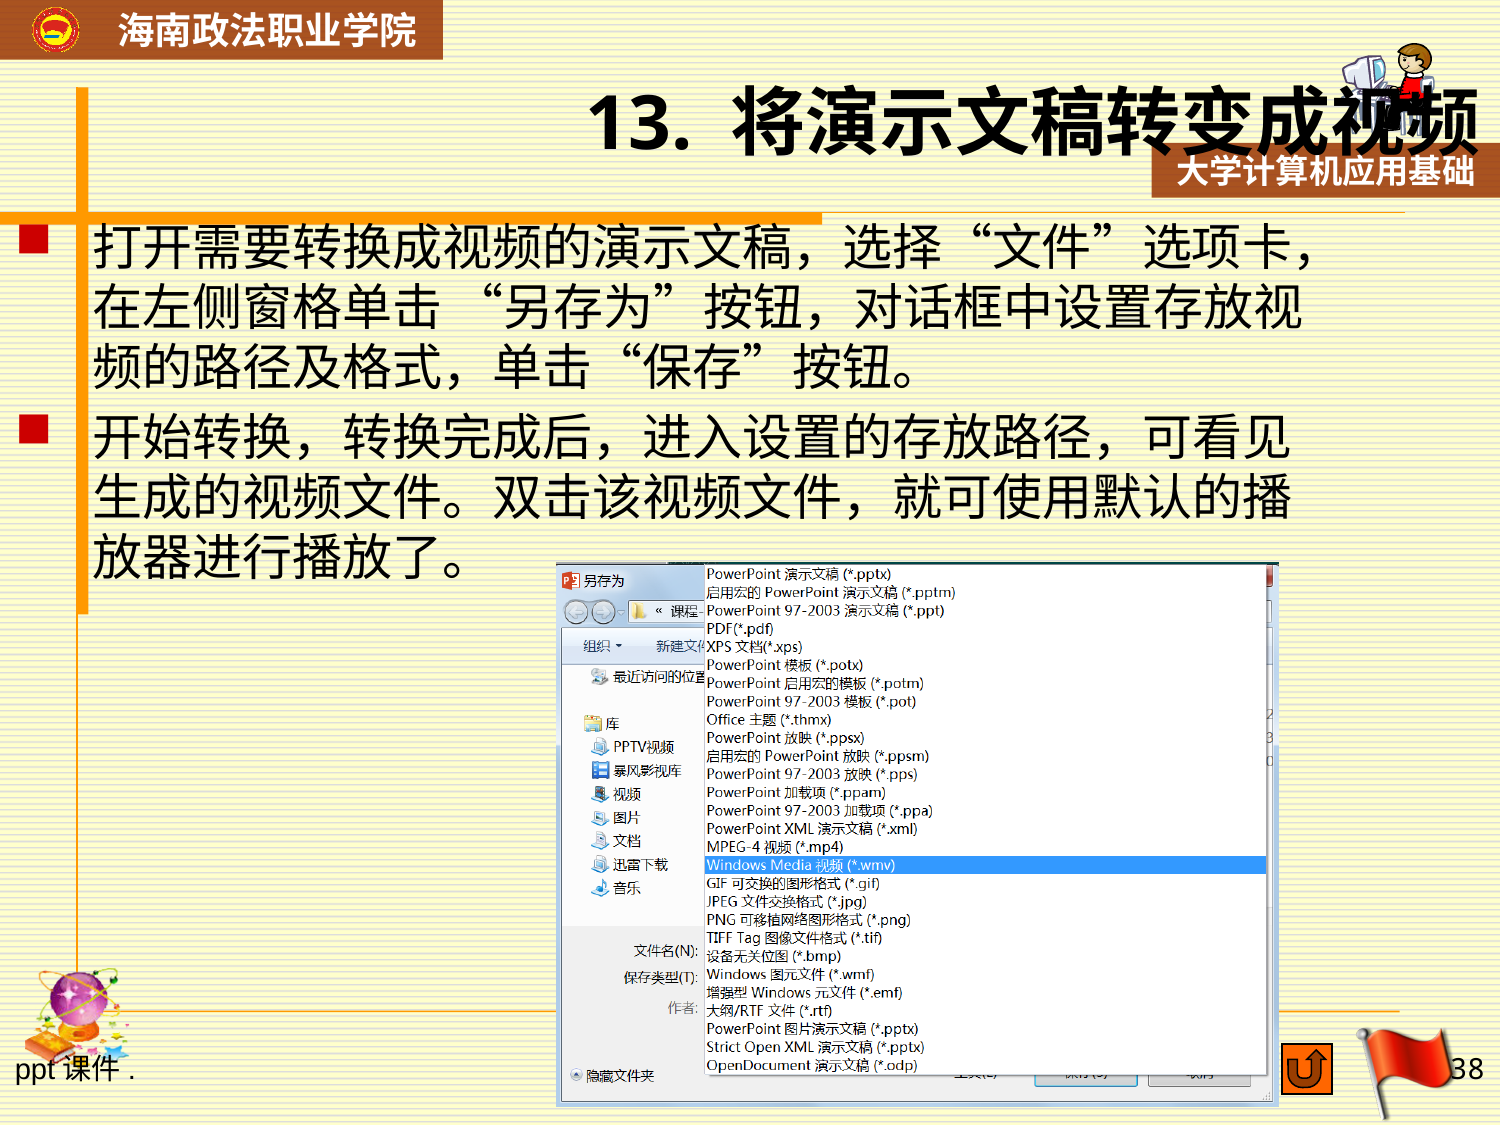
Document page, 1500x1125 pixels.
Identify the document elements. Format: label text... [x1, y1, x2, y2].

picture [24, 1, 86, 57]
footer ppt课件. [0, 1042, 475, 1103]
list 打开需要转换成视频的演示文稿，选择“文件”选项卡，在左侧窗格单击 “另存为”按钮，对话框中设置存放视频的路径及格式，单击“保存”按钮。 开始转换，转换完成后，进入设置的存放路径，可看见生成的视频文件。双击该视频文件，就可使用默认的播放器进行播放了。 [0, 208, 1350, 1000]
title 13. 将演示文稿转变成视频 [570, 0, 1500, 172]
picture [0, 0, 1500, 1125]
slide_number 38 [1279, 1042, 1500, 1103]
